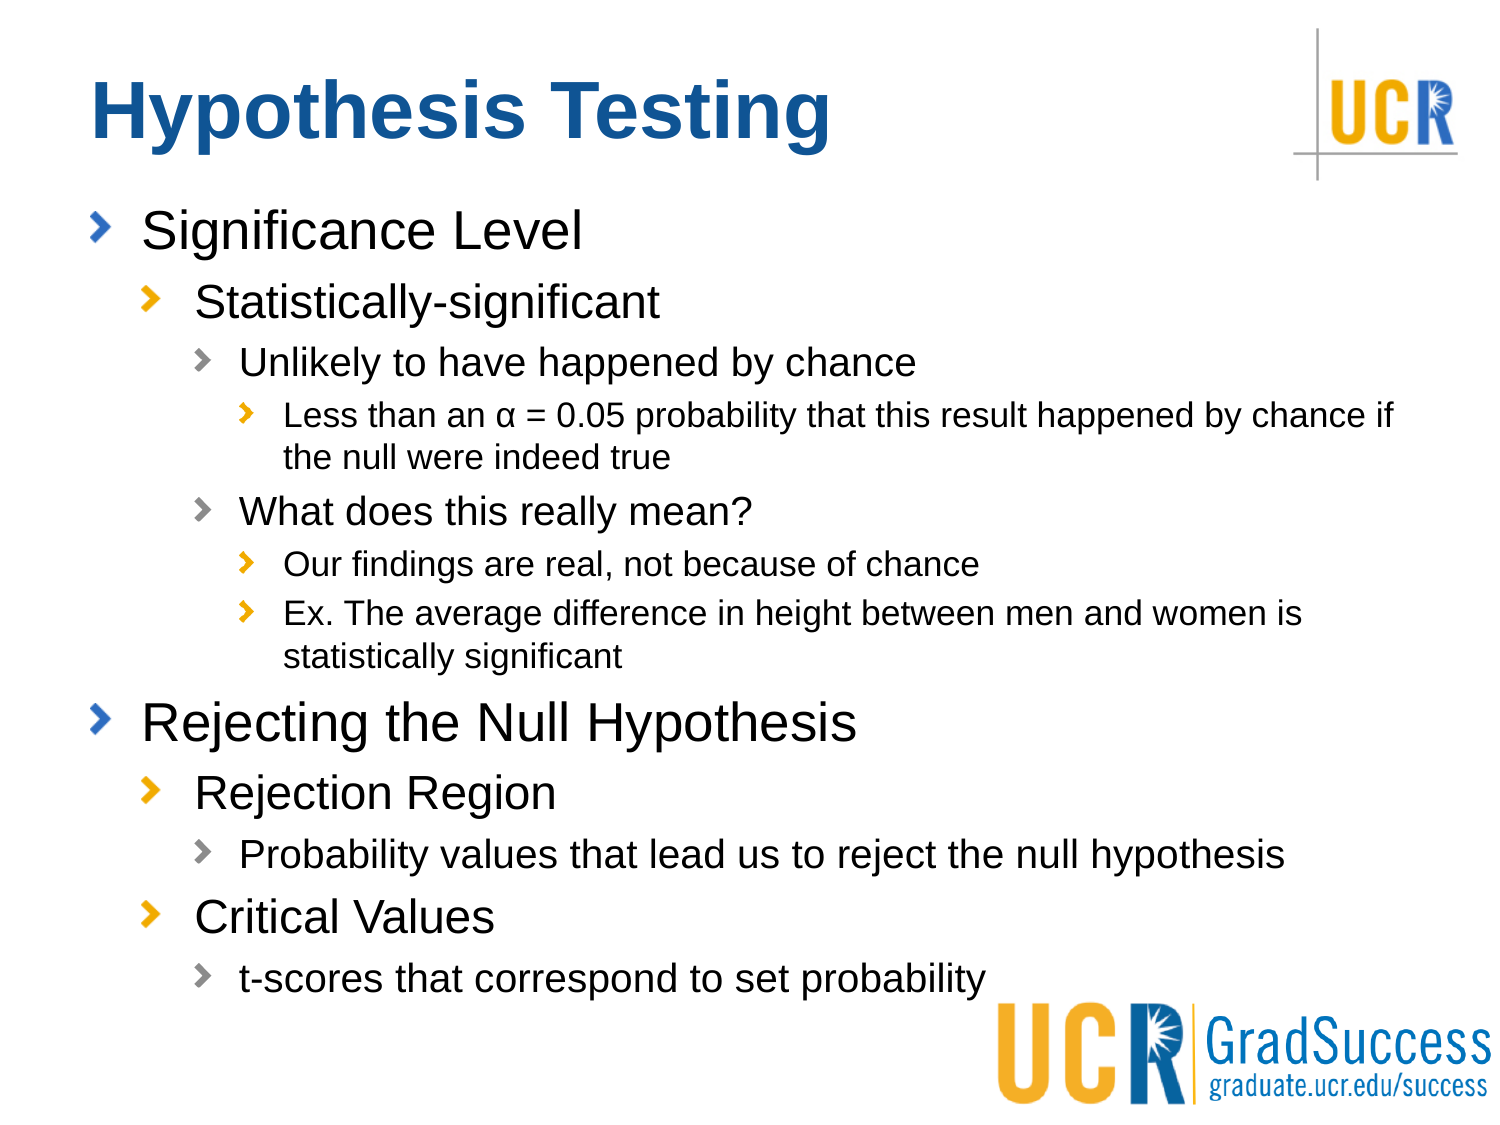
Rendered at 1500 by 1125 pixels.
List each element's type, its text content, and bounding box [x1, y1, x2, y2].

picture [90, 211, 115, 244]
picture [239, 402, 256, 424]
picture [239, 551, 256, 574]
picture [194, 839, 213, 864]
picture [194, 963, 213, 988]
picture [239, 600, 256, 623]
picture [141, 776, 164, 805]
list Significance Level Statistically-significant Unlikely to have happened by chance Less than an α = 0.05 probability that this result happened by chance if the null were indeed true What does this really mean? Our findings are real, not because of chance Ex. The average difference in height between men and women is statistically significant Rejecting the Null Hypothesis Rejection Region Probability values that lead us to reject the null hypothesis Critical Values t-scores that correspond to set probability [75, 187, 1425, 1013]
picture [194, 497, 213, 522]
picture [1282, 0, 1500, 196]
picture [141, 285, 164, 313]
picture [194, 348, 213, 372]
picture [141, 900, 164, 929]
picture [90, 703, 115, 736]
title Hypothesis Testing [75, 37, 1300, 163]
